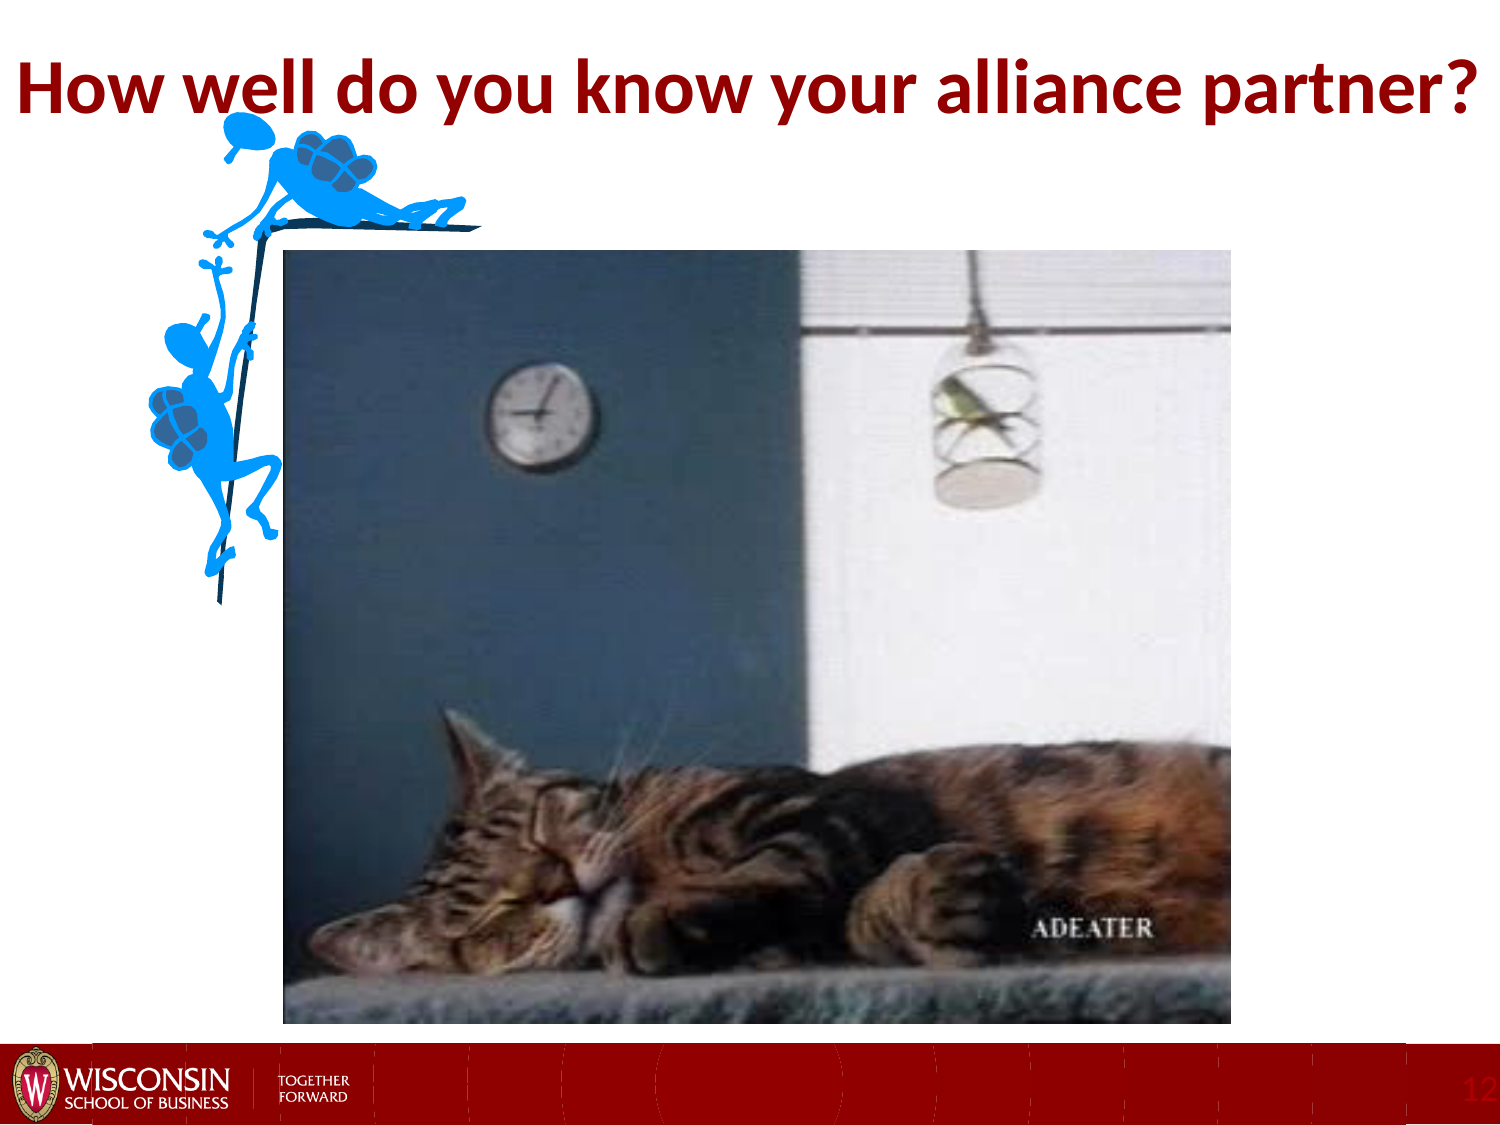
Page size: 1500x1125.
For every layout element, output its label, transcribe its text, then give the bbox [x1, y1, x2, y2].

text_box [282, 249, 1232, 1025]
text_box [149, 112, 483, 605]
title How well do you know your alliance partner? [0, 50, 1500, 138]
picture [12, 1046, 350, 1123]
